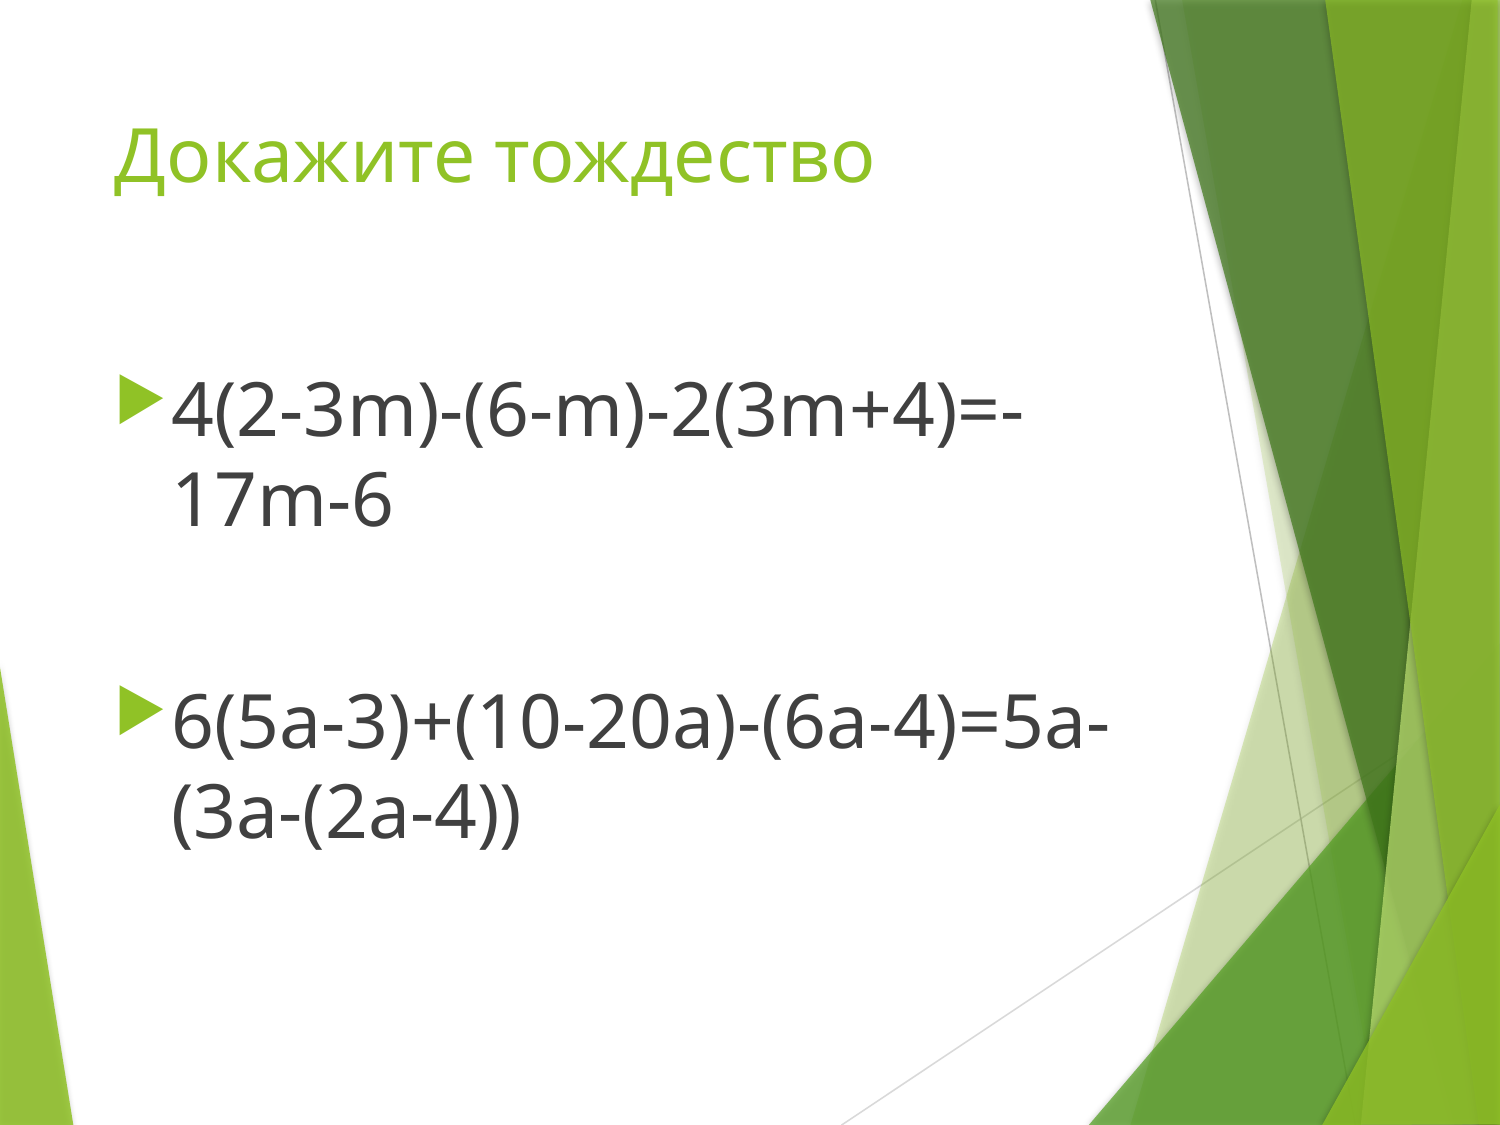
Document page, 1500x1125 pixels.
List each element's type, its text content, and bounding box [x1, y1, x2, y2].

list 4(2-3m)-(6-m)-2(3m+4)=-17m-6 6(5а-3)+(10-20а)-(6а-4)=5а-(3а-(2а-4)) [99, 354, 1142, 992]
title Докажите тождество [99, 99, 1142, 317]
